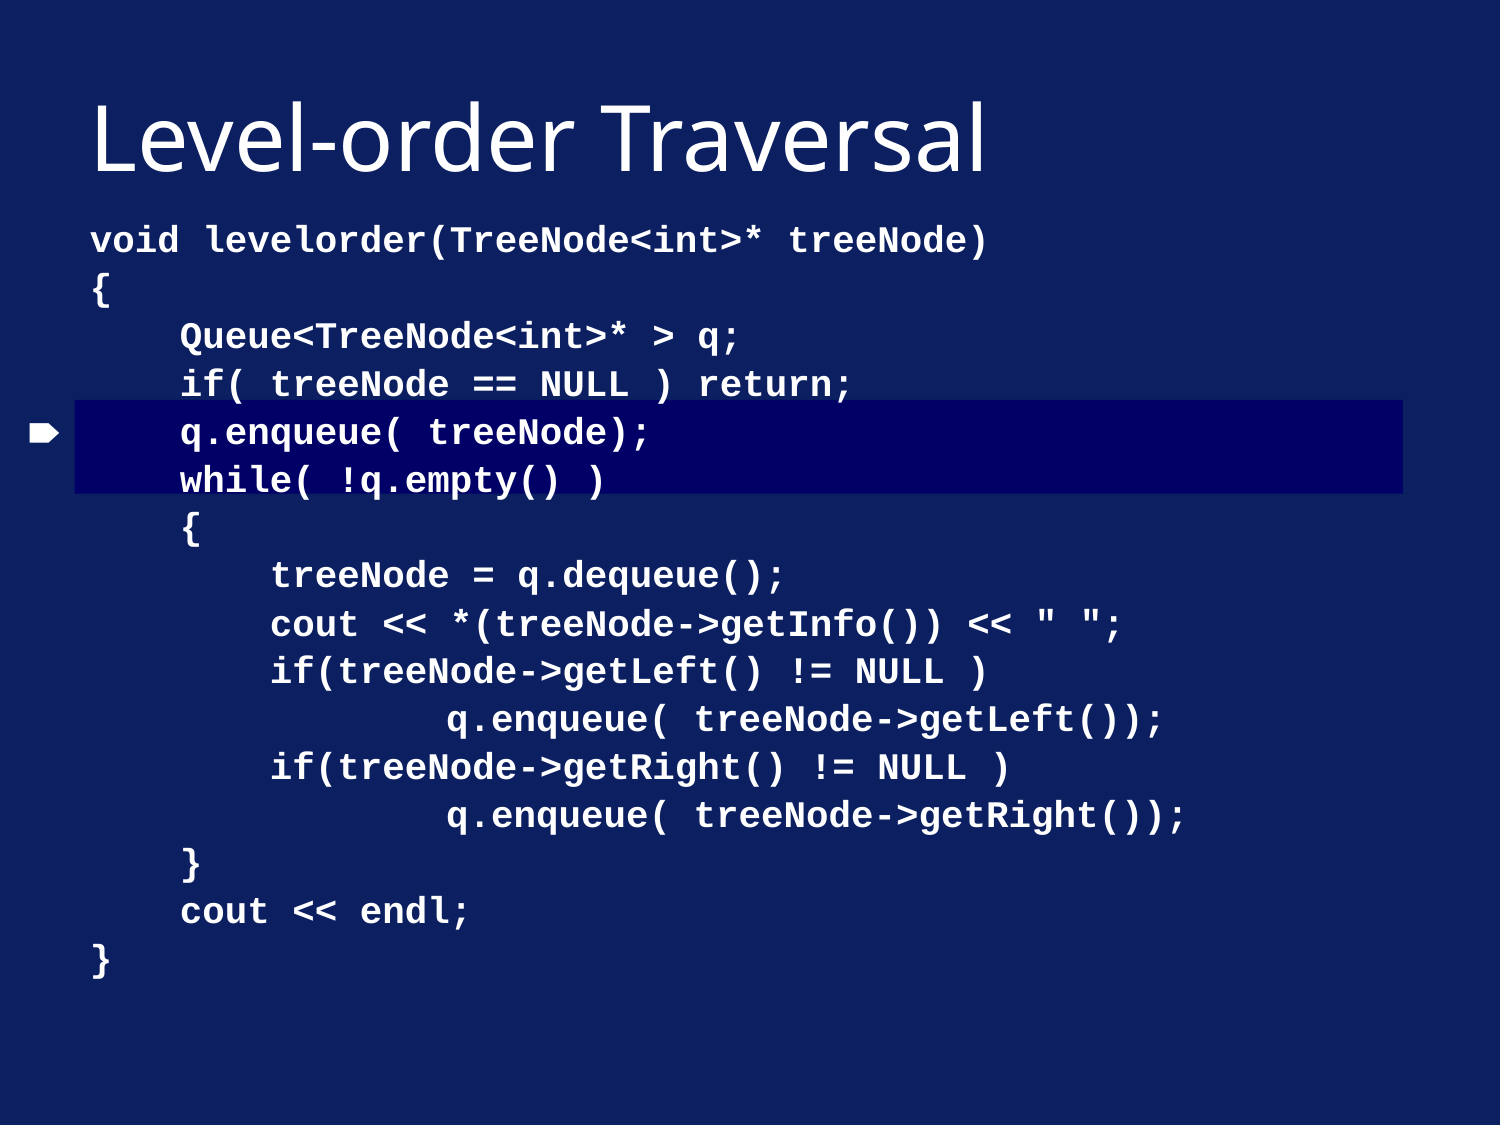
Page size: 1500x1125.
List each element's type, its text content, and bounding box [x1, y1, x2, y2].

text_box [12, 399, 1404, 503]
list void levelorder(TreeNode<int>* treeNode) { Queue<TreeNode<int>* > q; if( treeNode == NULL ) return; q.enqueue( treeNode); while( !q.empty() ) { treeNode = q.dequeue(); cout << *(treeNode->getInfo()) << " "; if(treeNode->getLeft() != NULL ) q.enqueue( treeNode->getLeft()); if(treeNode->getRight() != NULL ) q.enqueue( treeNode->getRight()); } cout << endl; } [74, 212, 1425, 1063]
title Level-order Traversal [74, 59, 1425, 210]
